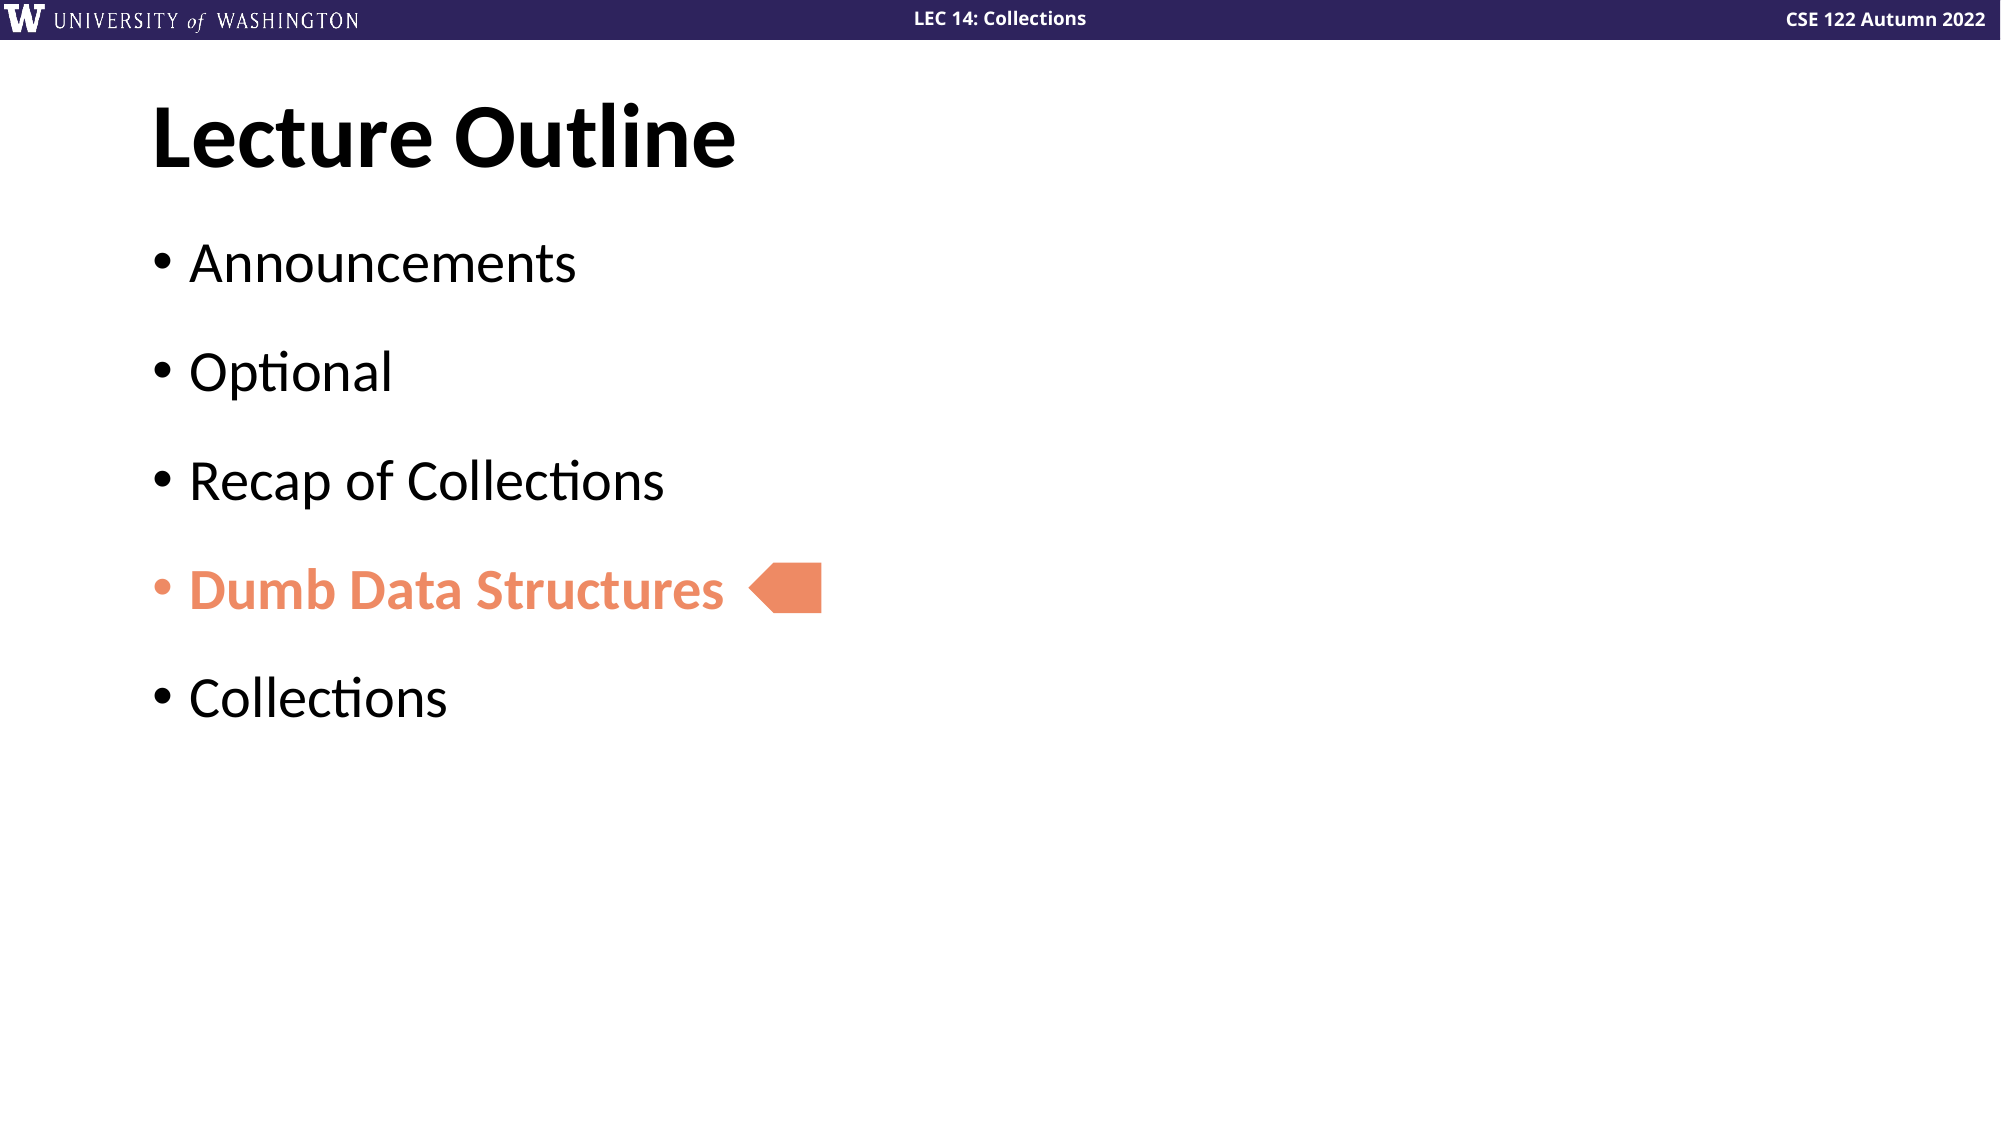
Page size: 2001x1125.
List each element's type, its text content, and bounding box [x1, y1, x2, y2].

title Lecture Outline [137, 74, 1863, 200]
list Announcements Optional Recap of Collections Dumb Data Structures Collections [137, 224, 1863, 1014]
picture [4, 4, 358, 33]
text_box [746, 561, 823, 615]
